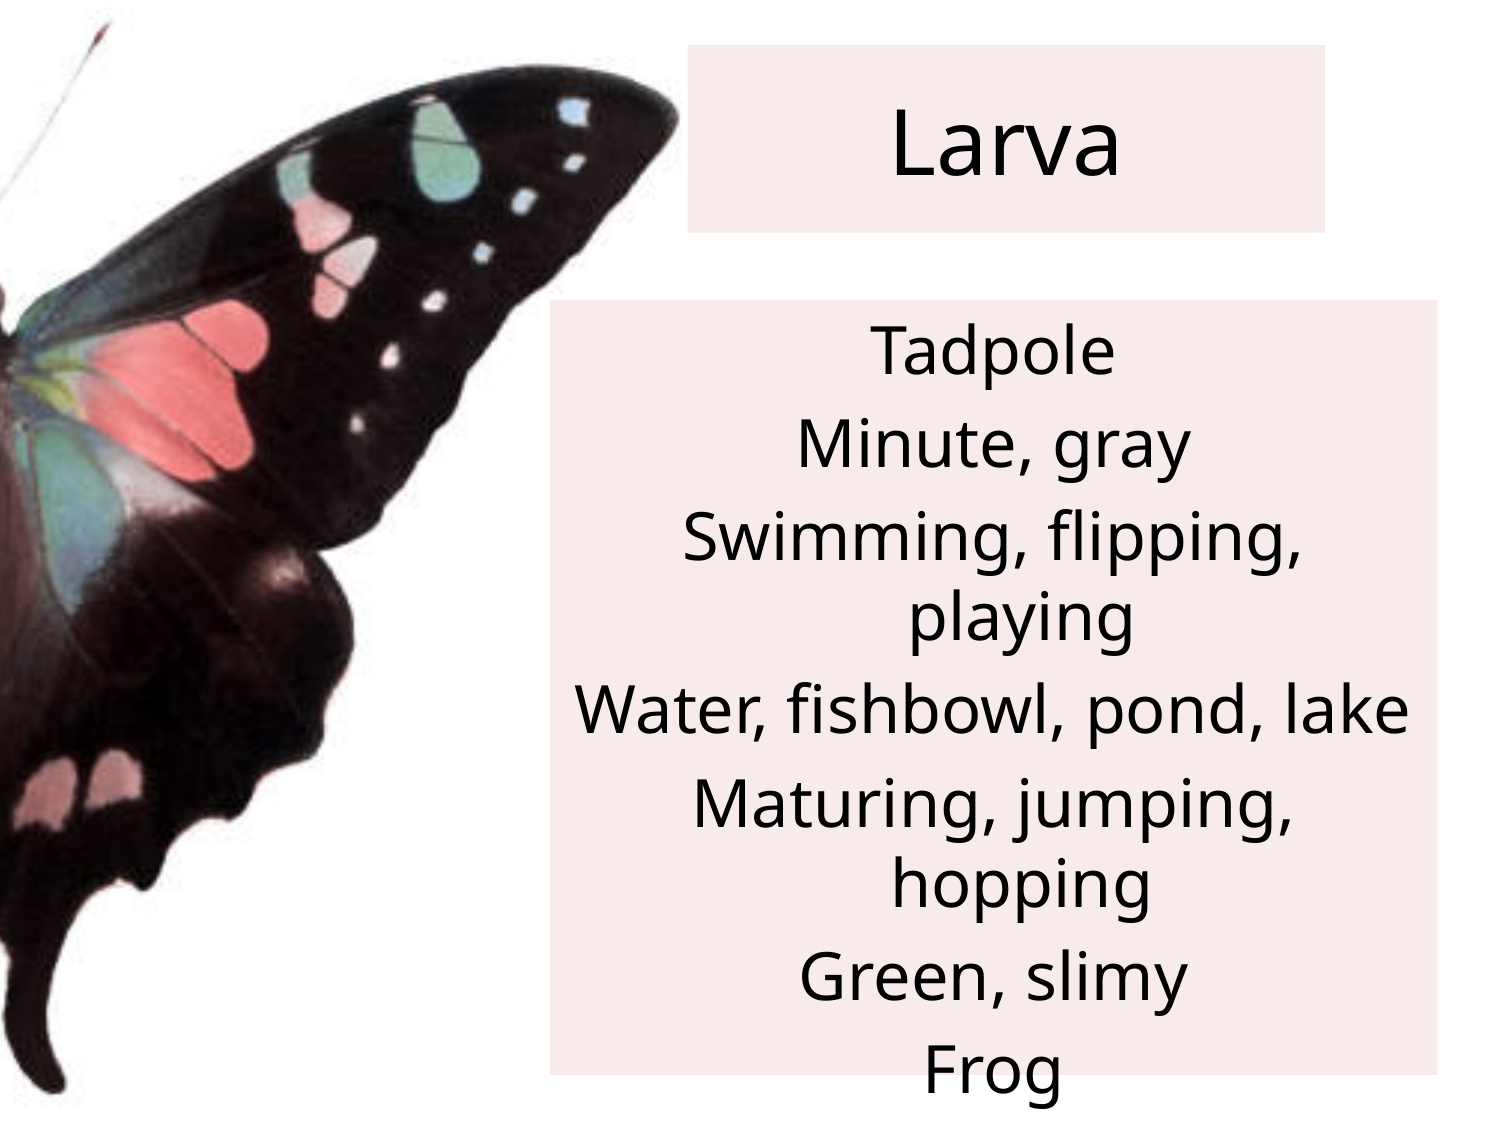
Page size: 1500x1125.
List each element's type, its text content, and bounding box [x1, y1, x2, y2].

picture [0, 0, 716, 1116]
title Larva [687, 45, 1325, 233]
list Tadpole Minute, gray Swimming, flipping, playing Water, fishbowl, pond, lake Maturing, jumping, hopping Green, slimy Frog [549, 299, 1438, 1075]
